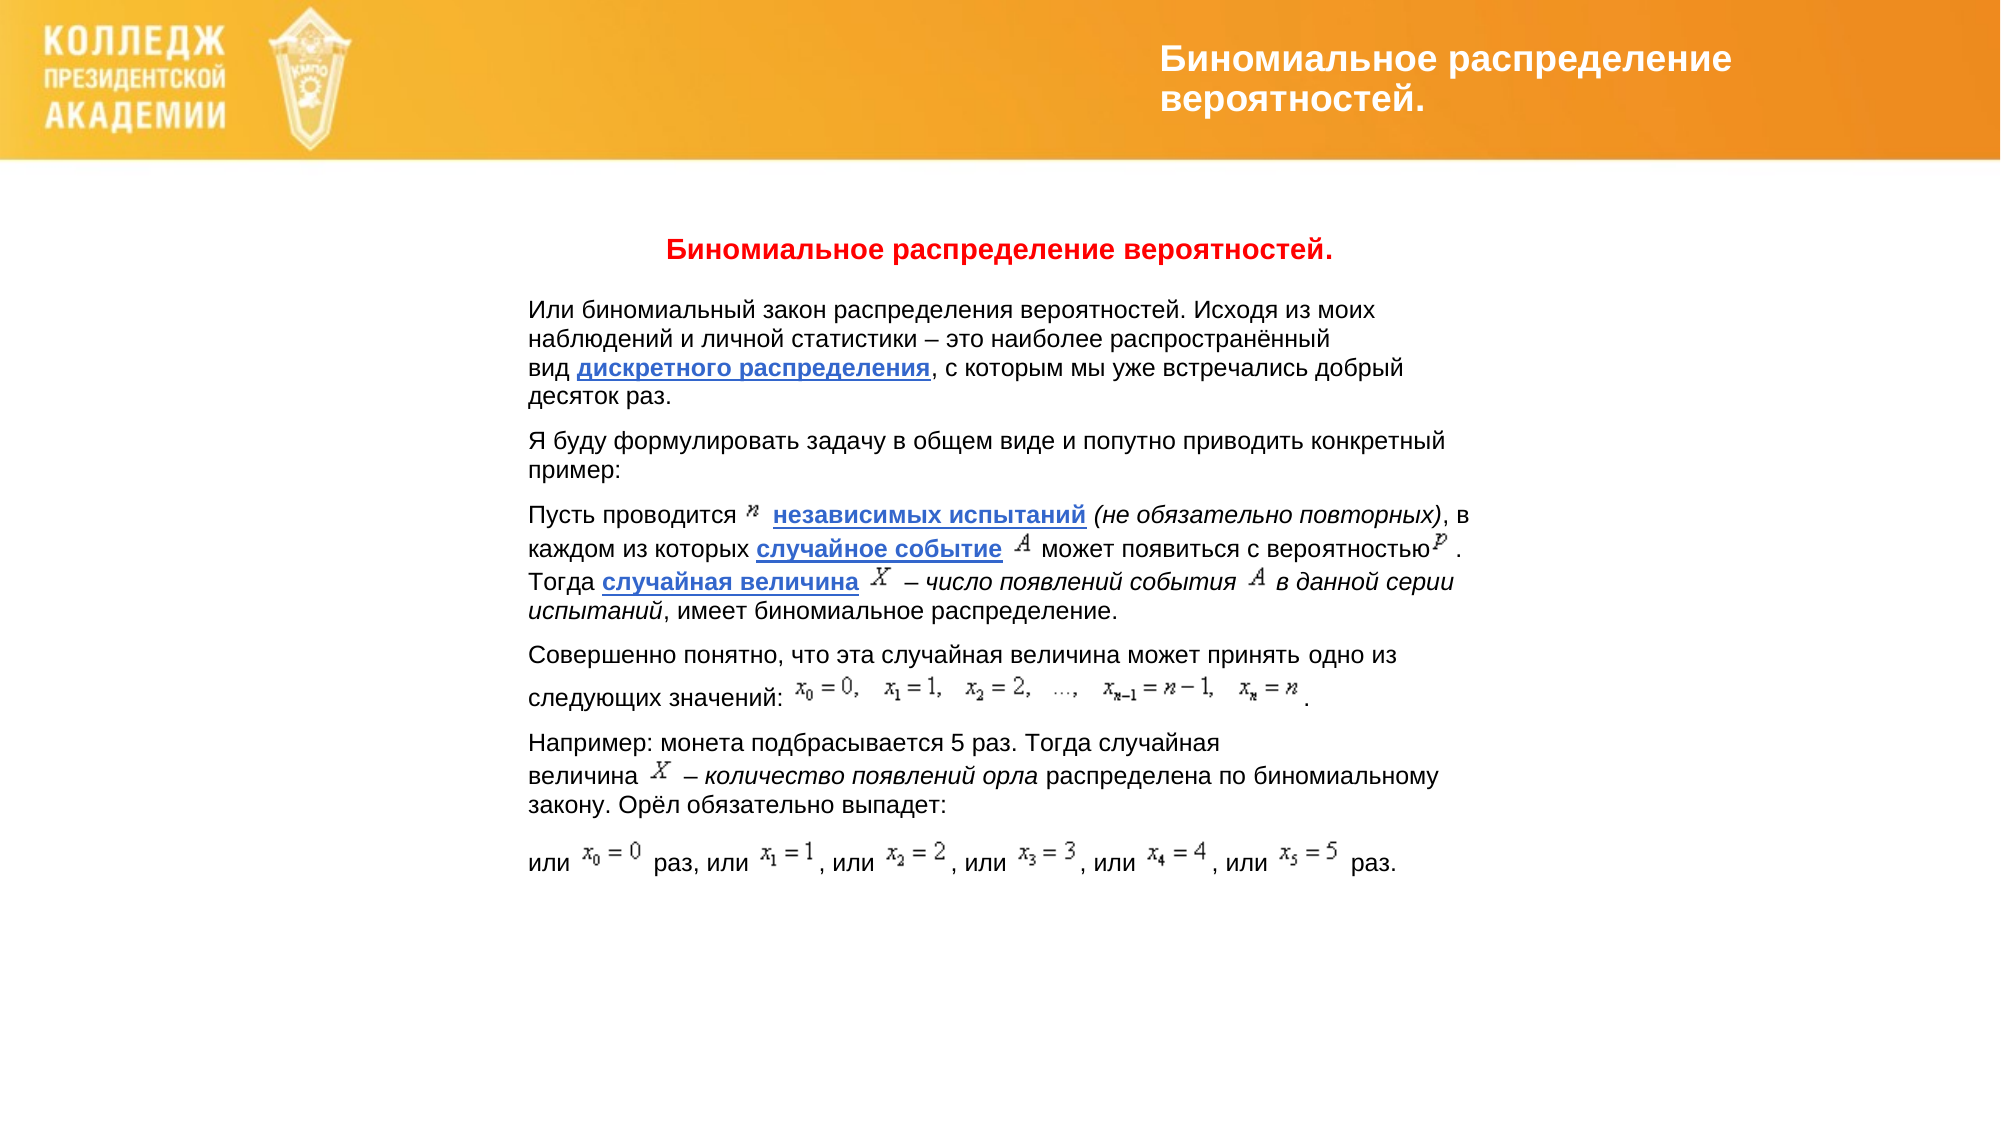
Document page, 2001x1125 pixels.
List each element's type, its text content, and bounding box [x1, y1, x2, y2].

picture [0, 0, 2001, 1125]
text_box Биномиальное распределение вероятностей. [1144, 32, 1947, 129]
